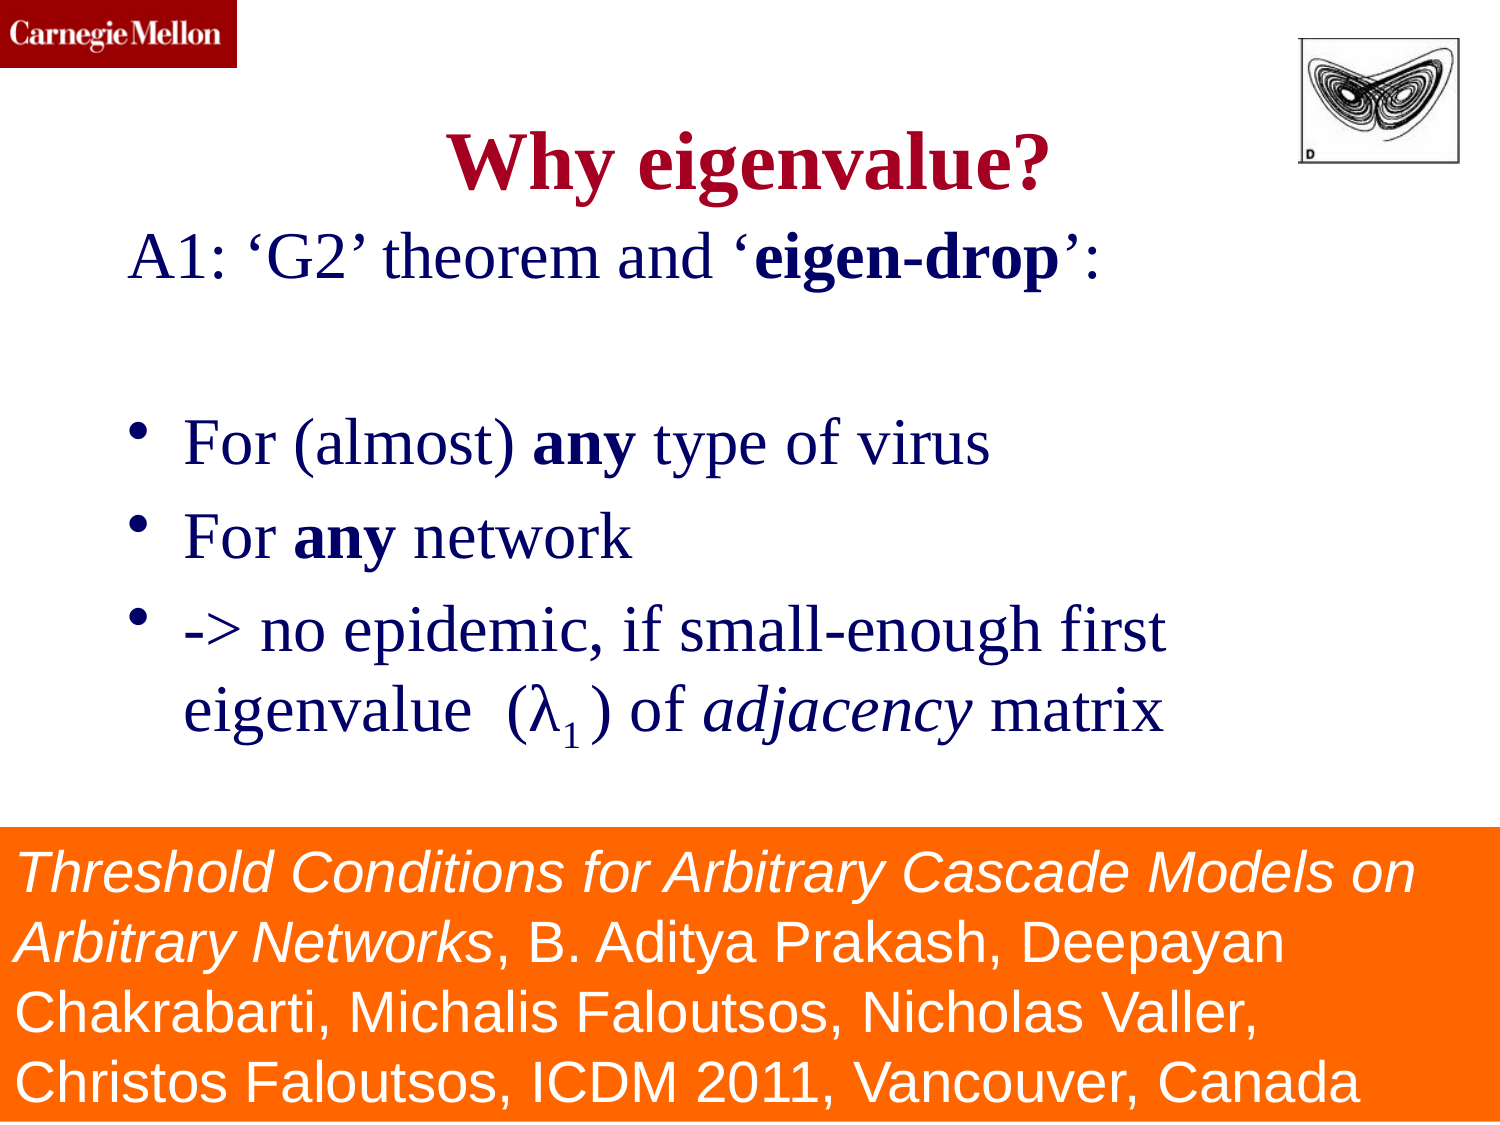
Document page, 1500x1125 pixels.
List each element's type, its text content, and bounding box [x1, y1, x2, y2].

text_box Threshold Conditions for Arbitrary Cascade Models on Arbitrary Networks, B. Aditya Prakash, Deepayan Chakrabarti, Michalis Faloutsos, Nicholas Valler, Christos Faloutsos, ICDM 2011, Vancouver, Canada [0, 827, 1500, 1122]
picture [1298, 37, 1460, 164]
list A1: ‘G2’ theorem and ‘eigen-drop’: For (almost) any type of virus For any network -> no epidemic, if small-enough first eigenvalue (λ1 ) of adjacency matrix Heuristic: for immunization, try to min λ1 The smaller λ1, the closer to extinction. [112, 203, 1388, 827]
title Why eigenvalue? [112, 99, 1388, 203]
picture [0, 0, 237, 68]
